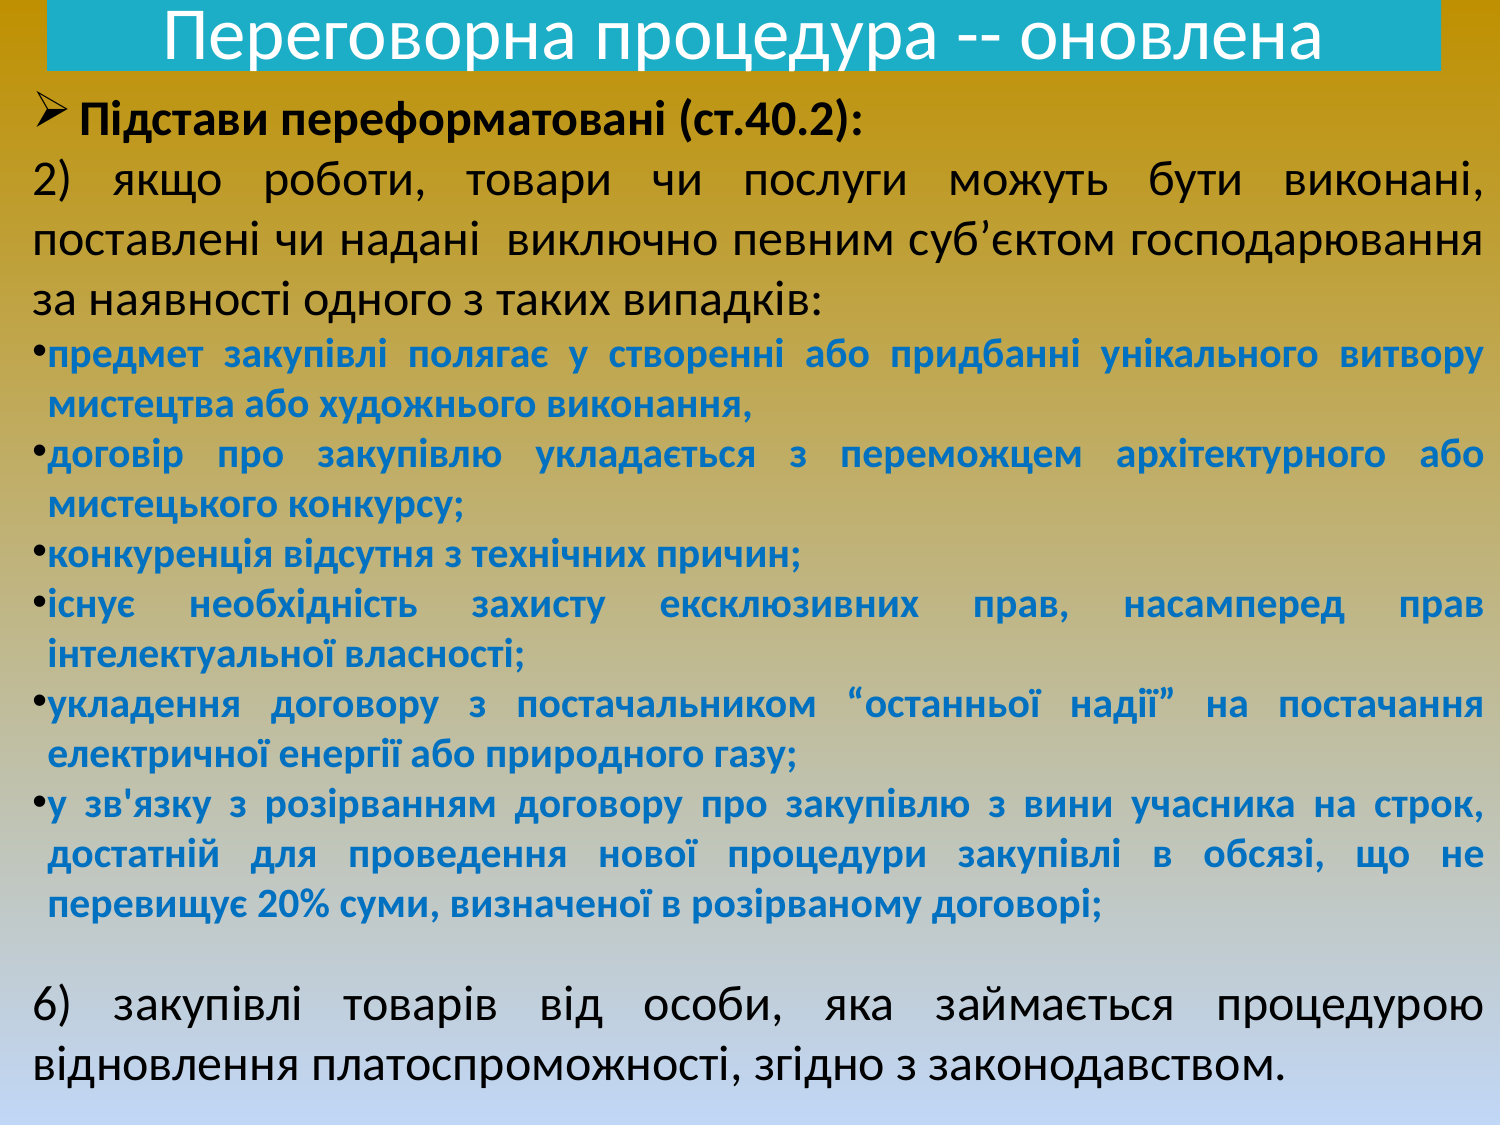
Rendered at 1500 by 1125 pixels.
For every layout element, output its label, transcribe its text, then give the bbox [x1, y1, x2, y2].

text_box Підстави переформатовані (ст.40.2): 2) якщо роботи, товари чи послуги можуть бути виконані, поставлені чи надані виключно певним суб’єктом господарювання за наявності одного з таких випадків: предмет закупівлі полягає у створенні або придбанні унікального витвору мистецтва або художнього виконання, договір про закупівлю укладається з переможцем архітектурного або мистецького конкурсу; конкуренція відсутня з технічних причин; існує необхідність захисту ексклюзивних прав, насамперед прав інтелектуальної власності; укладення договору з постачальником “останньої надії” на постачання електричної енергії або природного газу; у зв'язку з розірванням договору про закупівлю з вини учасника на строк, достатній для проведення нової процедури закупівлі в обсязі, що не перевищує 20% суми, визначеної в розірваному договорі; 6) закупівлі товарів від особи, яка займається процедурою відновлення платоспроможності, згідно з законодавством. [17, 78, 1500, 1125]
title Переговорна процедура -- оновлена [47, 0, 1442, 71]
